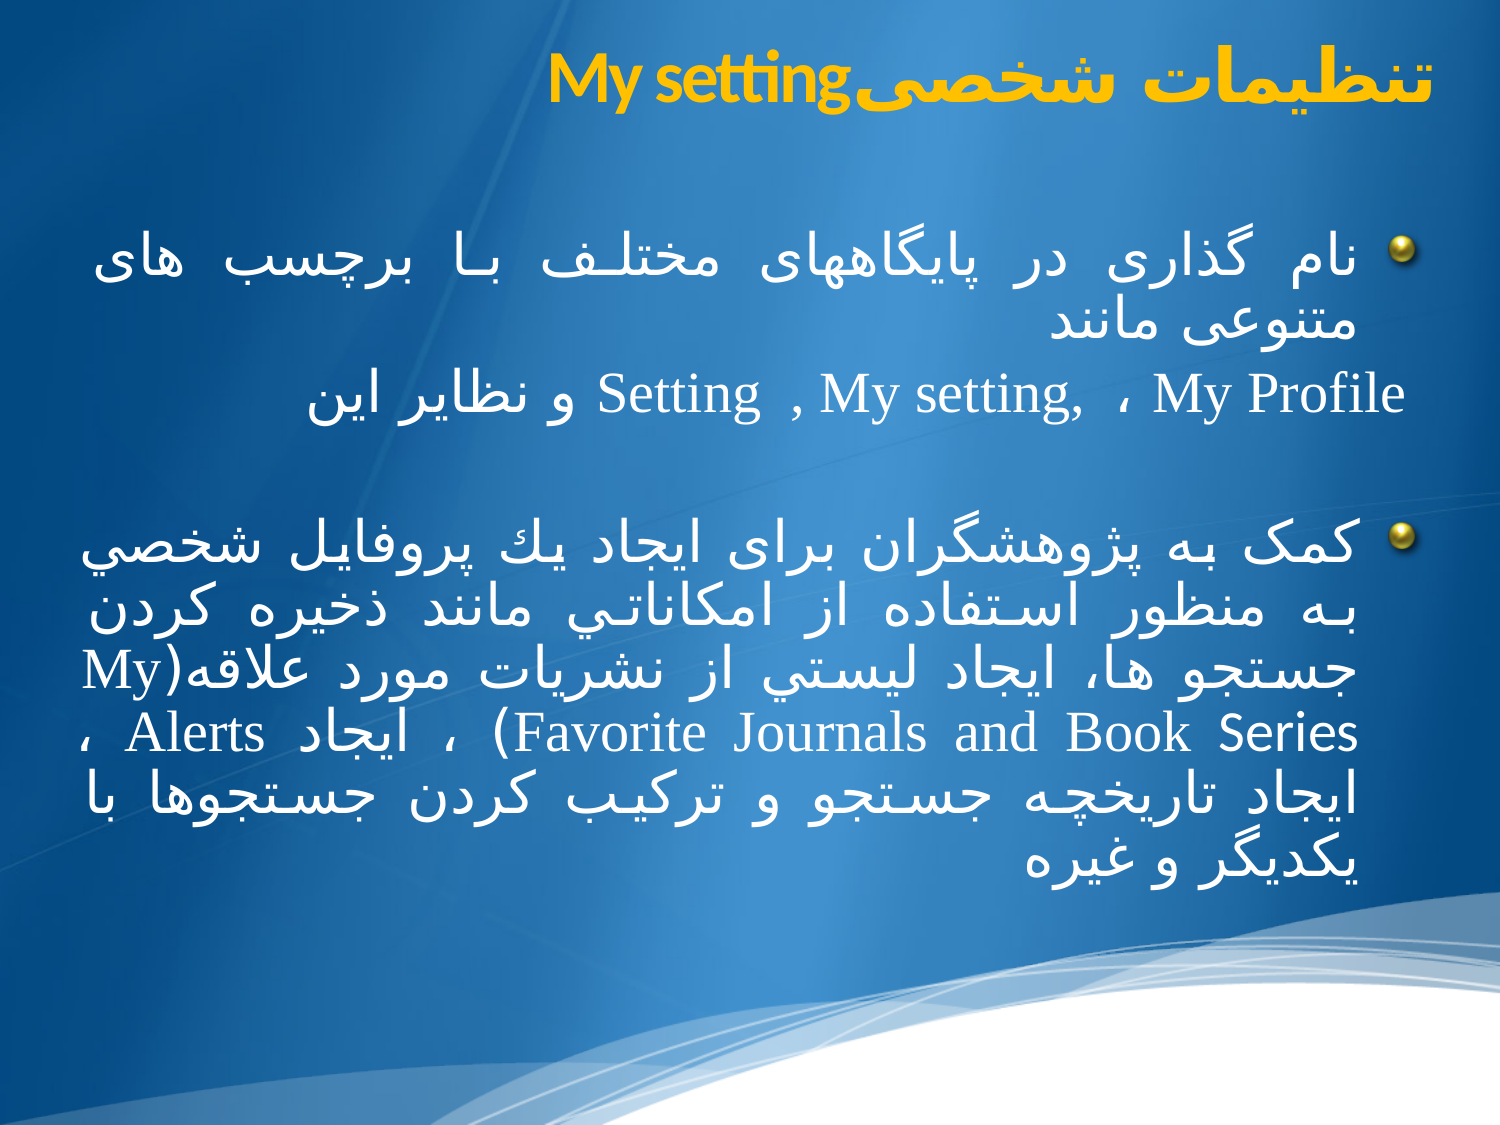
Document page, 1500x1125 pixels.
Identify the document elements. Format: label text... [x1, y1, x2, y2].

picture [0, 0, 1500, 1125]
title تنظیمات شخصیMy setting [62, 37, 1438, 122]
list نام گذاری در پایگاههای مختلف با برچسب های متنوعی مانند Setting , My setting, ، My Profile و نظایر این کمک به پژوهشگران برای ايجاد يك پروفايل شخصي به منظور استفاده از امكاناتي مانند ذخيره كردن جستجو ها، ايجاد ليستي از نشريات مورد علاقه(My Favorite Journals and Book Series) ، ایجاد Alerts ، ايجاد تاريخچه جستجو و تركيب كردن جستجوها با یکدیگر و غیره [75, 224, 1425, 1125]
